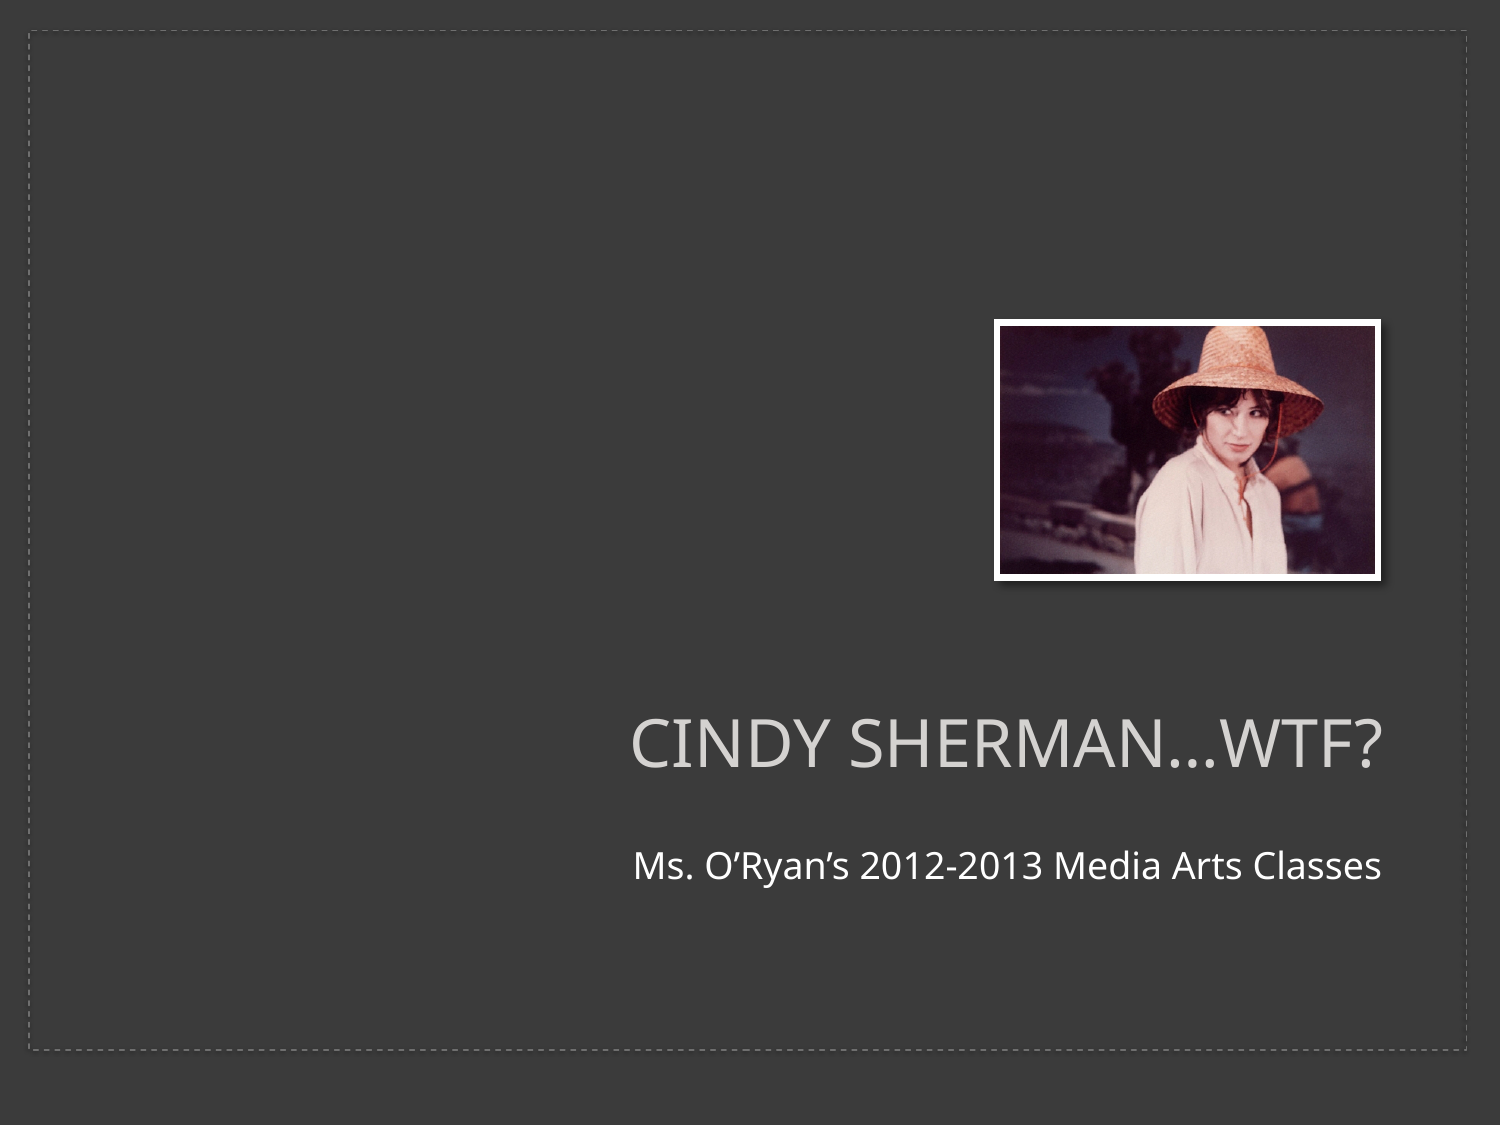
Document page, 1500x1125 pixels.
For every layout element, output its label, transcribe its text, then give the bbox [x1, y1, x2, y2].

list Ms. O’Ryan’s 2012-2013 Media Arts Classes [349, 841, 1398, 1043]
picture [999, 325, 1376, 575]
title Cindy Sherman…WTF? [37, 650, 1399, 825]
